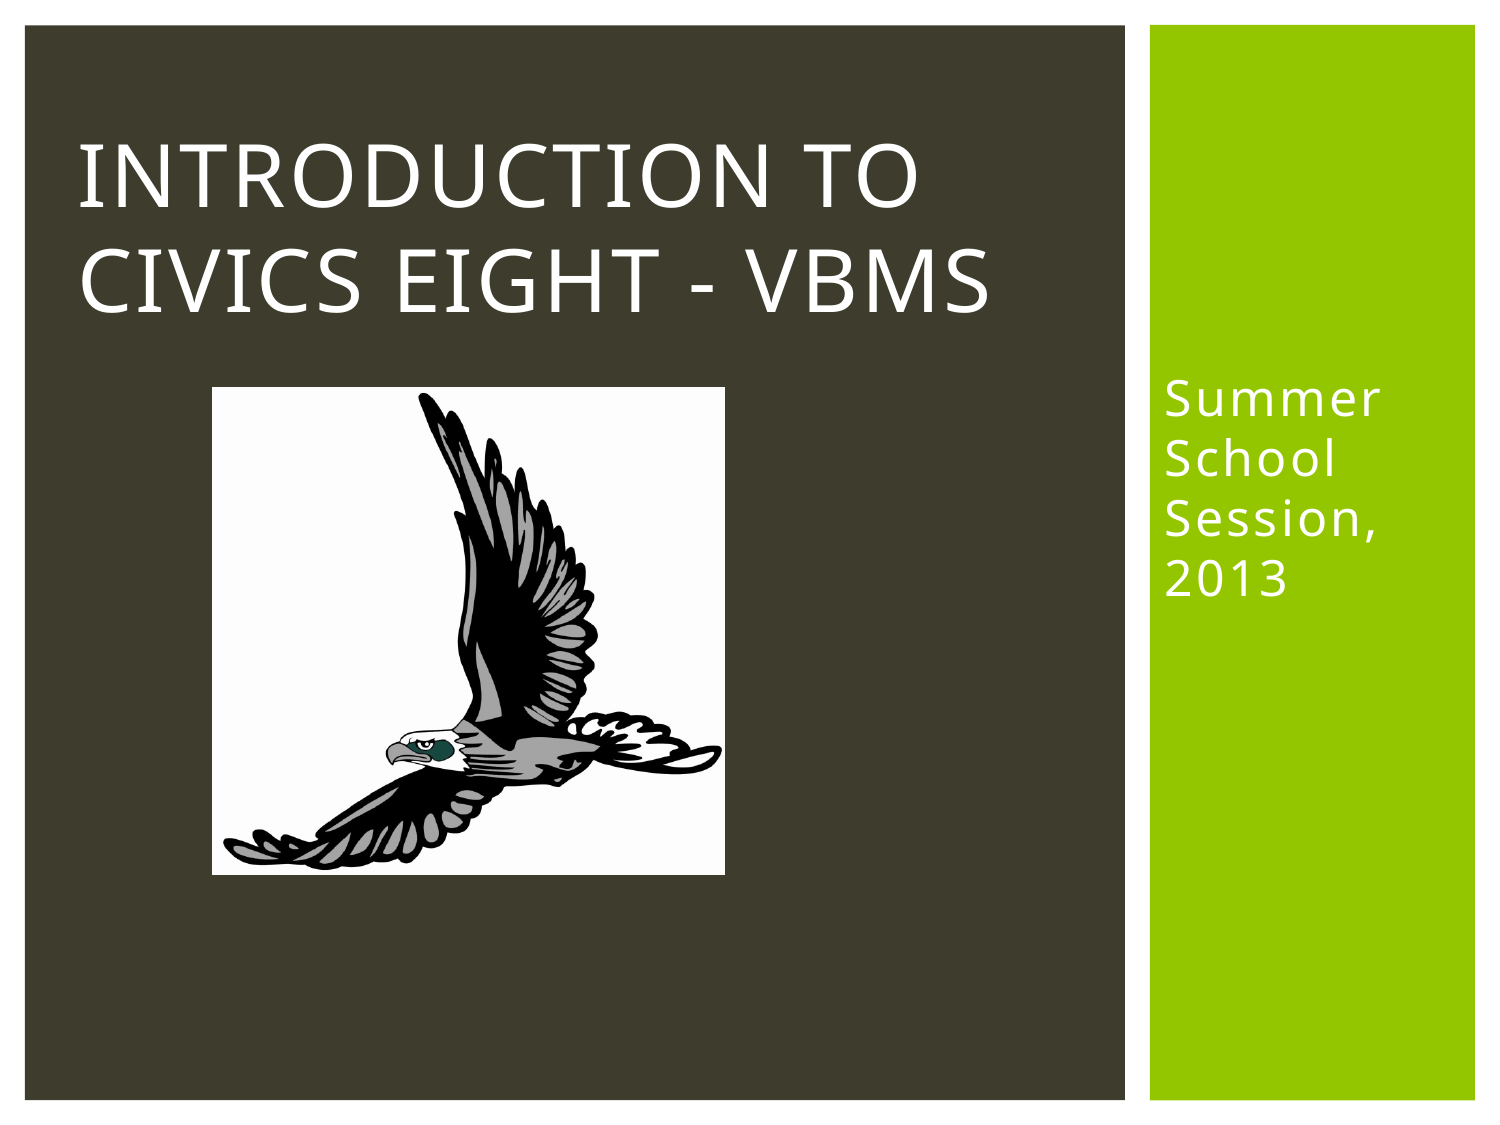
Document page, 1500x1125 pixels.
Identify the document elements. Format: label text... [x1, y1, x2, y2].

picture [212, 387, 726, 875]
subtitle Summer School Session, 2013 [1149, 336, 1475, 637]
title Introduction to Civics Eight - VBMS [62, 75, 1100, 375]
